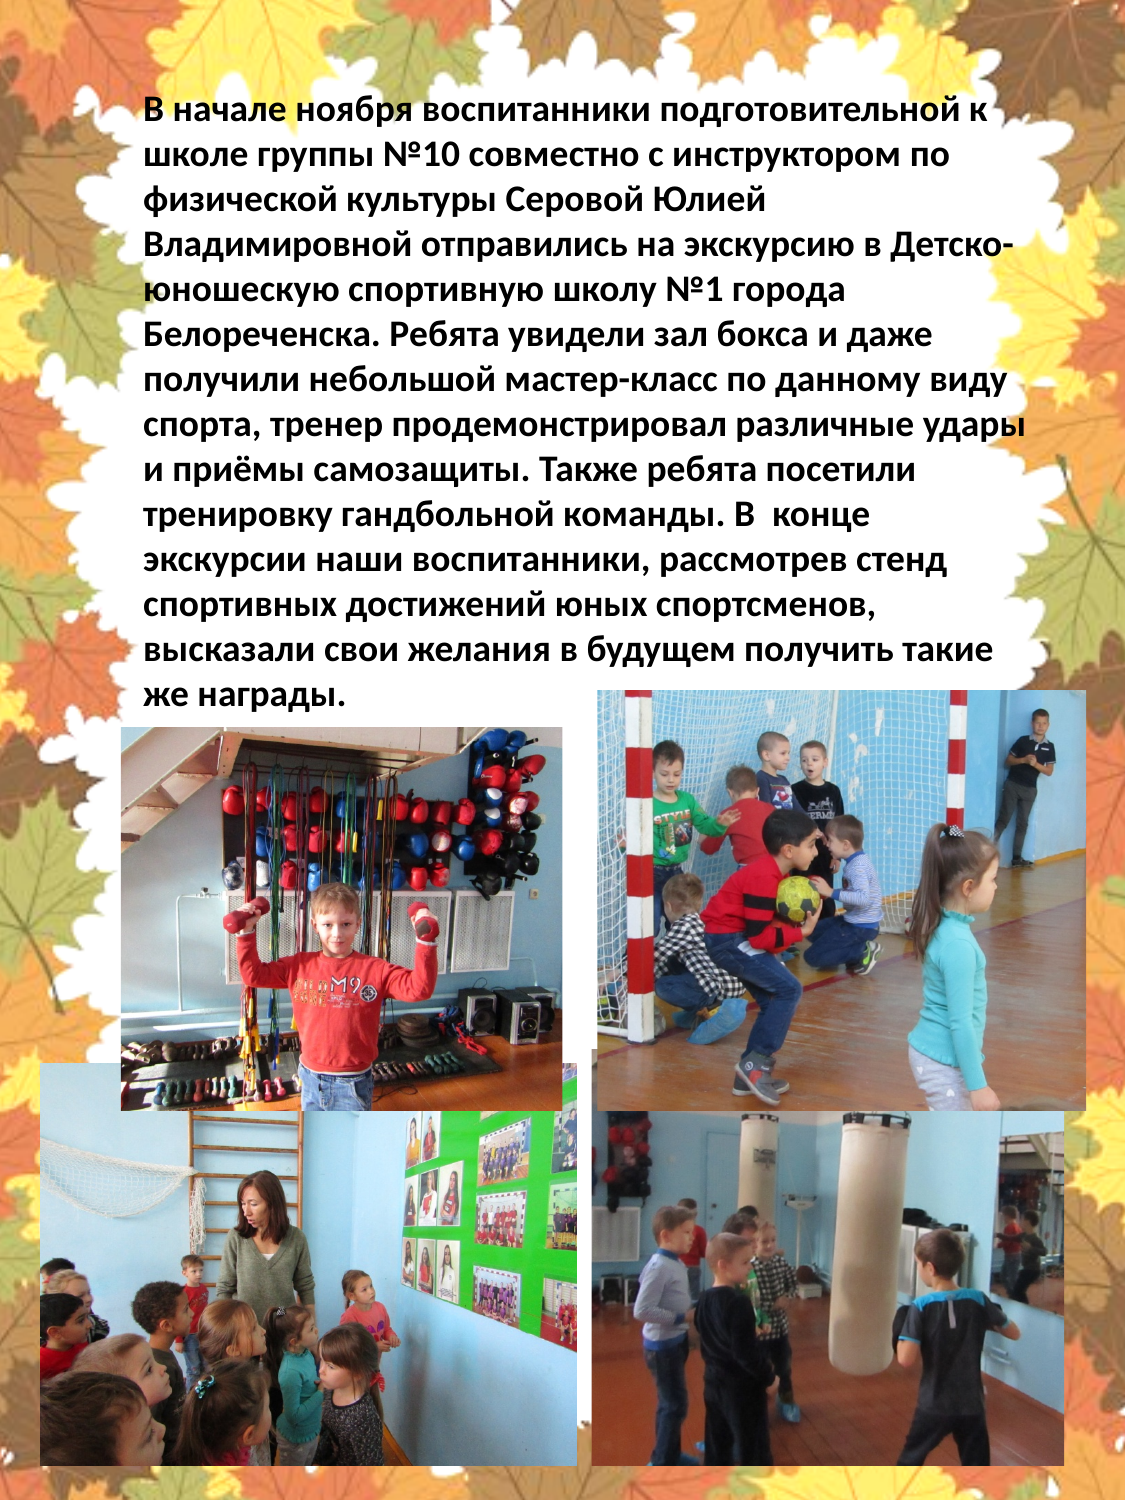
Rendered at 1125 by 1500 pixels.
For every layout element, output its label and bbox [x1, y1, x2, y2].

text_box [0, 0, 1125, 1500]
